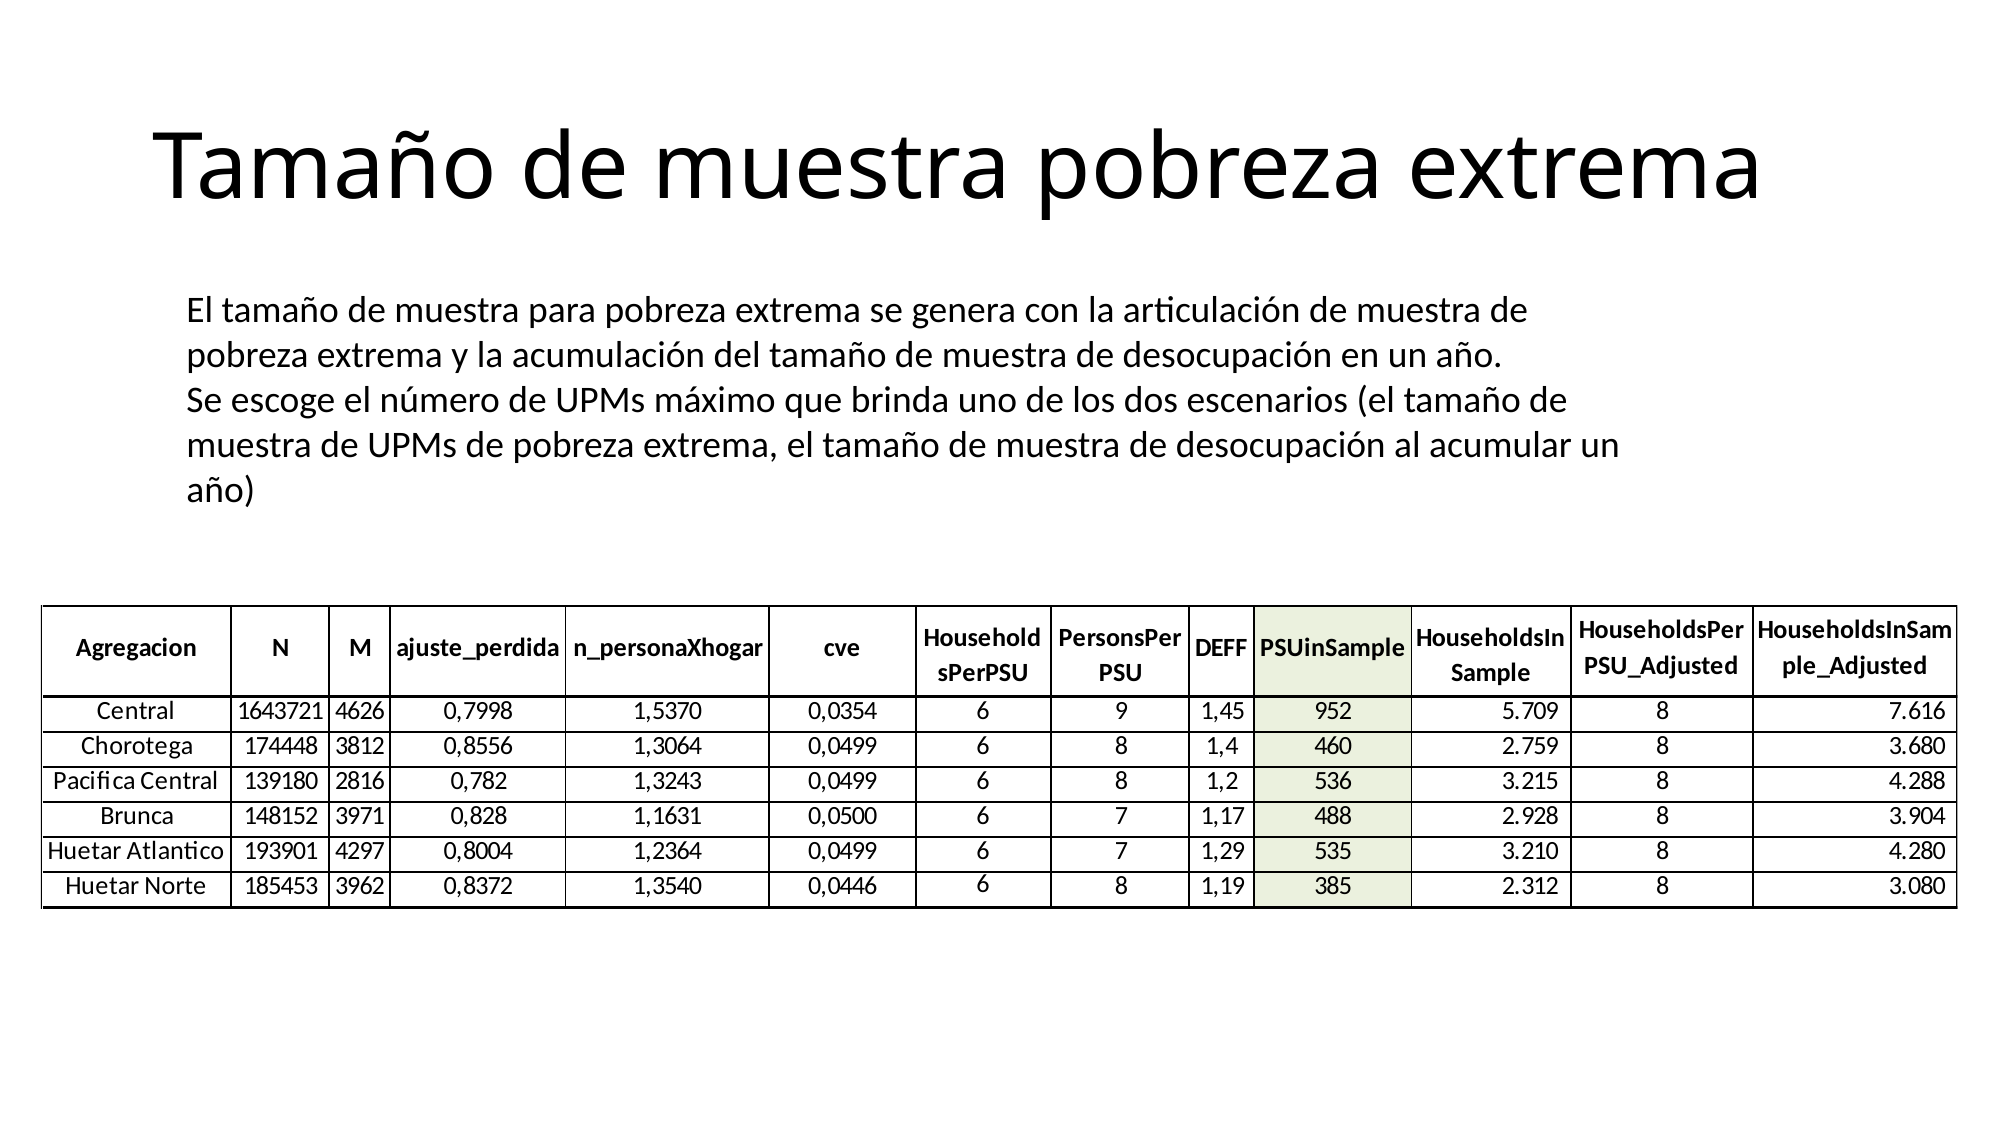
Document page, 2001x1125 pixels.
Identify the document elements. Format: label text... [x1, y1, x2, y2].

text_box El tamaño de muestra para pobreza extrema se genera con la articulación de muestra de pobreza extrema y la acumulación del tamaño de muestra de desocupación en un año. Se escoge el número de UPMs máximo que brinda uno de los dos escenarios (el tamaño de muestra de UPMs de pobreza extrema, el tamaño de muestra de desocupación al acumular un año) [171, 277, 1641, 517]
title Tamaño de muestra pobreza extrema [137, 59, 1863, 278]
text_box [40, 605, 1960, 911]
